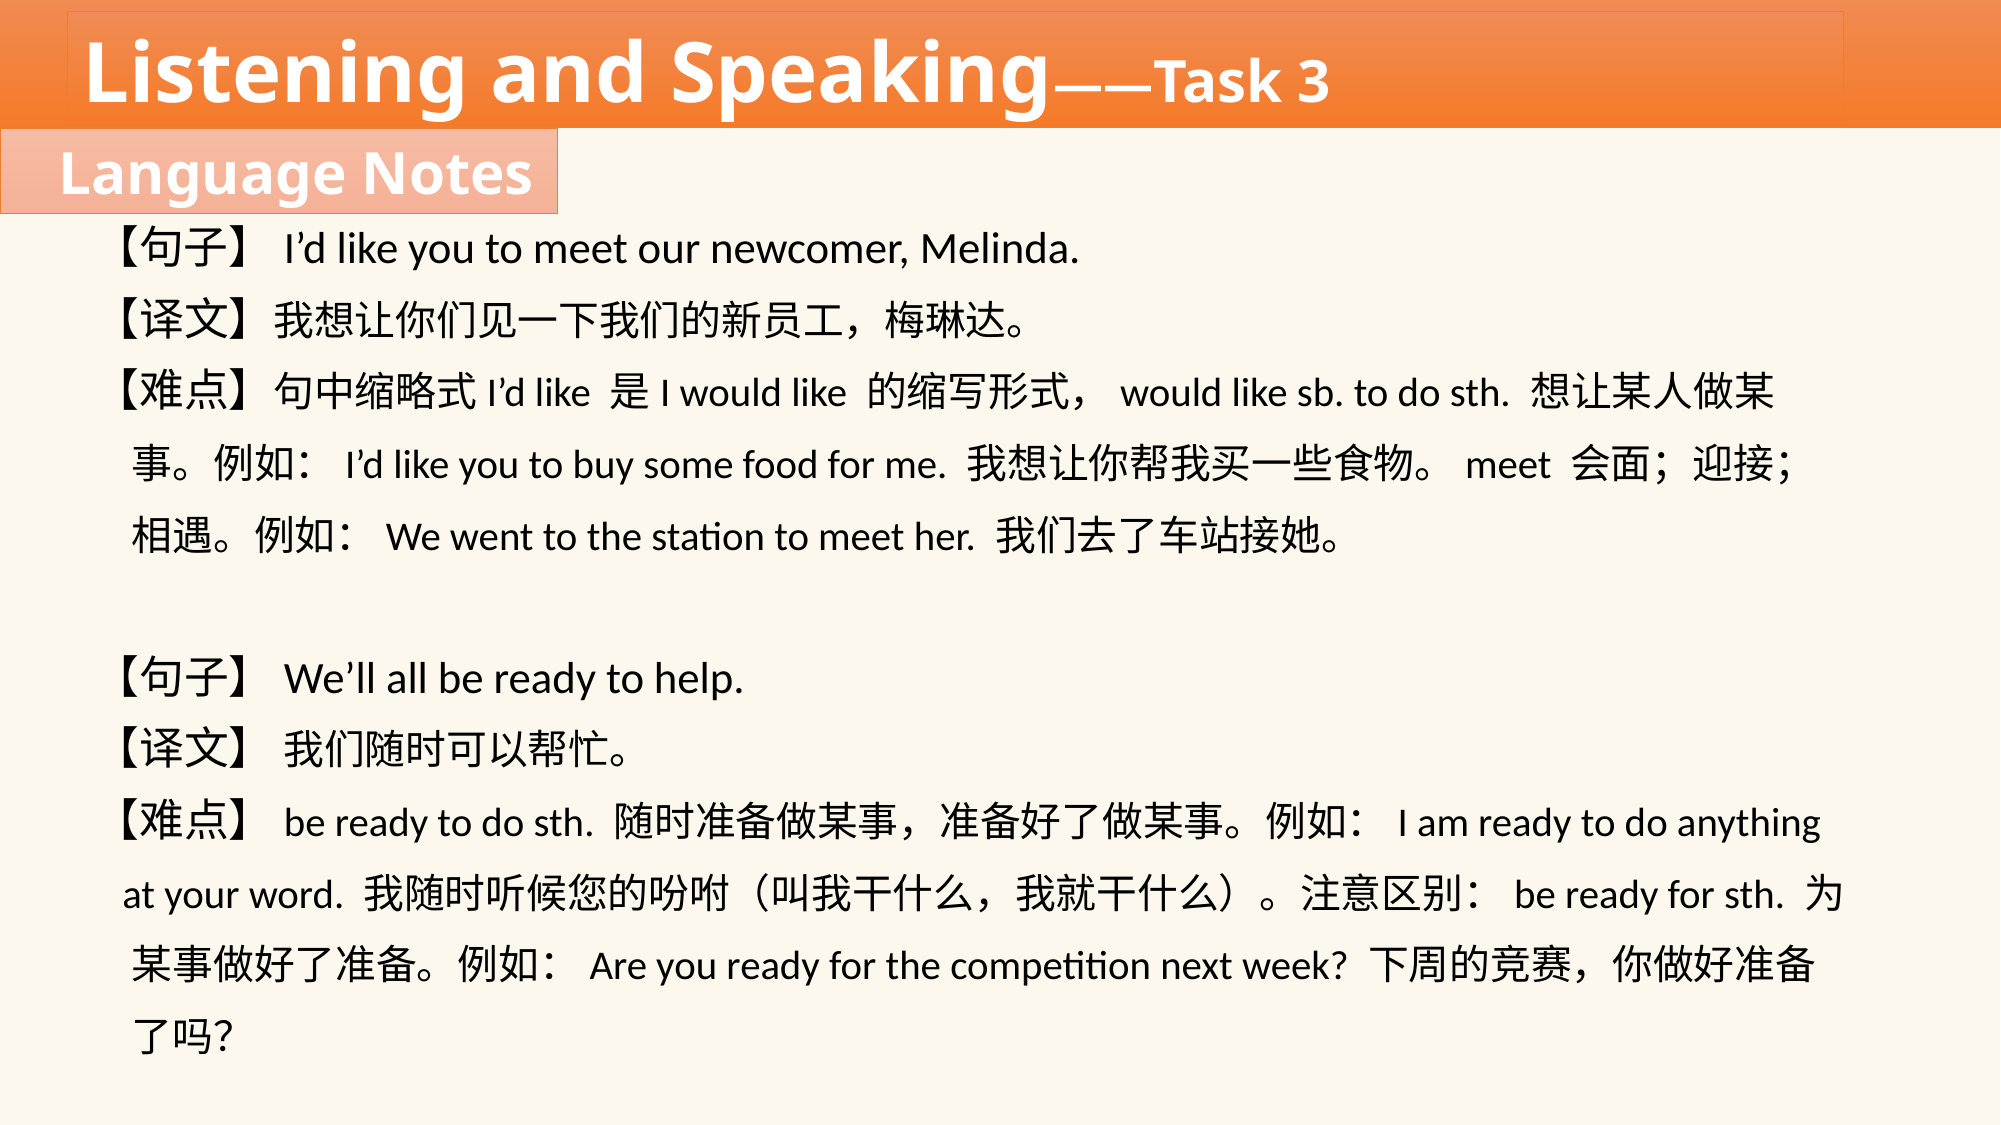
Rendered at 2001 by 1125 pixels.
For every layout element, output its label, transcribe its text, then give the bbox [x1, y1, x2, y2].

text_box Language Notes [0, 128, 558, 214]
list 【句子】I’d like you to meet our newcomer, Melinda. 【译文】我想让你们见一下我们的新员工，梅琳达。 【难点】句中缩略式I’d like 是I would like 的缩写形式，would like sb. to do sth. 想让某人做某 事。例如：I’d like you to buy some food for me. 我想让你帮我买一些食物。meet 会面；迎接； 相遇。例如：We went to the station to meet her. 我们去了车站接她。 【句子】We’ll all be ready to help. 【译文】 我们随时可以帮忙。 【难点】be ready to do sth. 随时准备做某事，准备好了做某事。例如：I am ready to do anything at your word. 我随时听候您的吩咐（叫我干什么，我就干什么）。注意区别：be ready for sth. 为 某事做好了准备。例如：Are you ready for the competition next week? 下周的竞赛，你做好准备 了吗？ [79, 214, 1877, 1094]
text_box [0, 0, 2000, 128]
